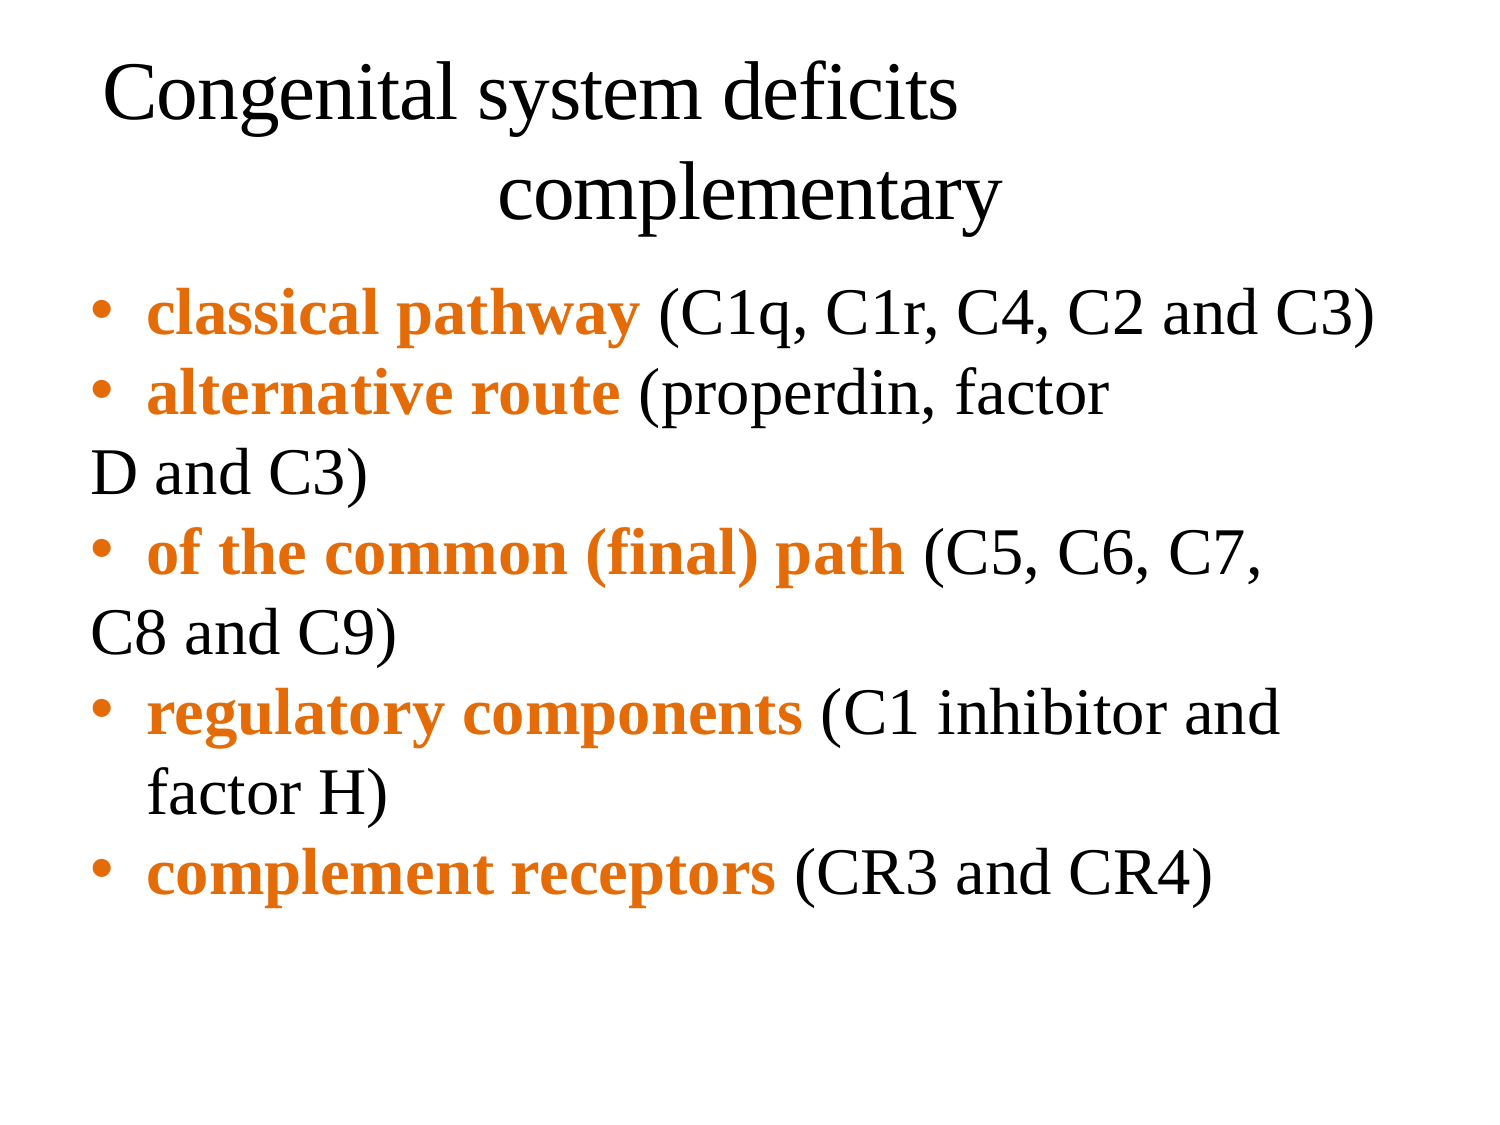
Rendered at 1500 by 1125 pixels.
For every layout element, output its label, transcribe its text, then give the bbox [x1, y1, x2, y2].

title Congenital system deficits complementary [102, 36, 1398, 237]
text_box classical pathway (C1q, C1r, C4, C2 and C3) alternative route (properdin, factor D and C3) of the common (final) path (C5, C6, C7, C8 and C9) regulatory components (C1 inhibitor and factor H) complement receptors (CR3 and CR4) [87, 267, 1409, 908]
